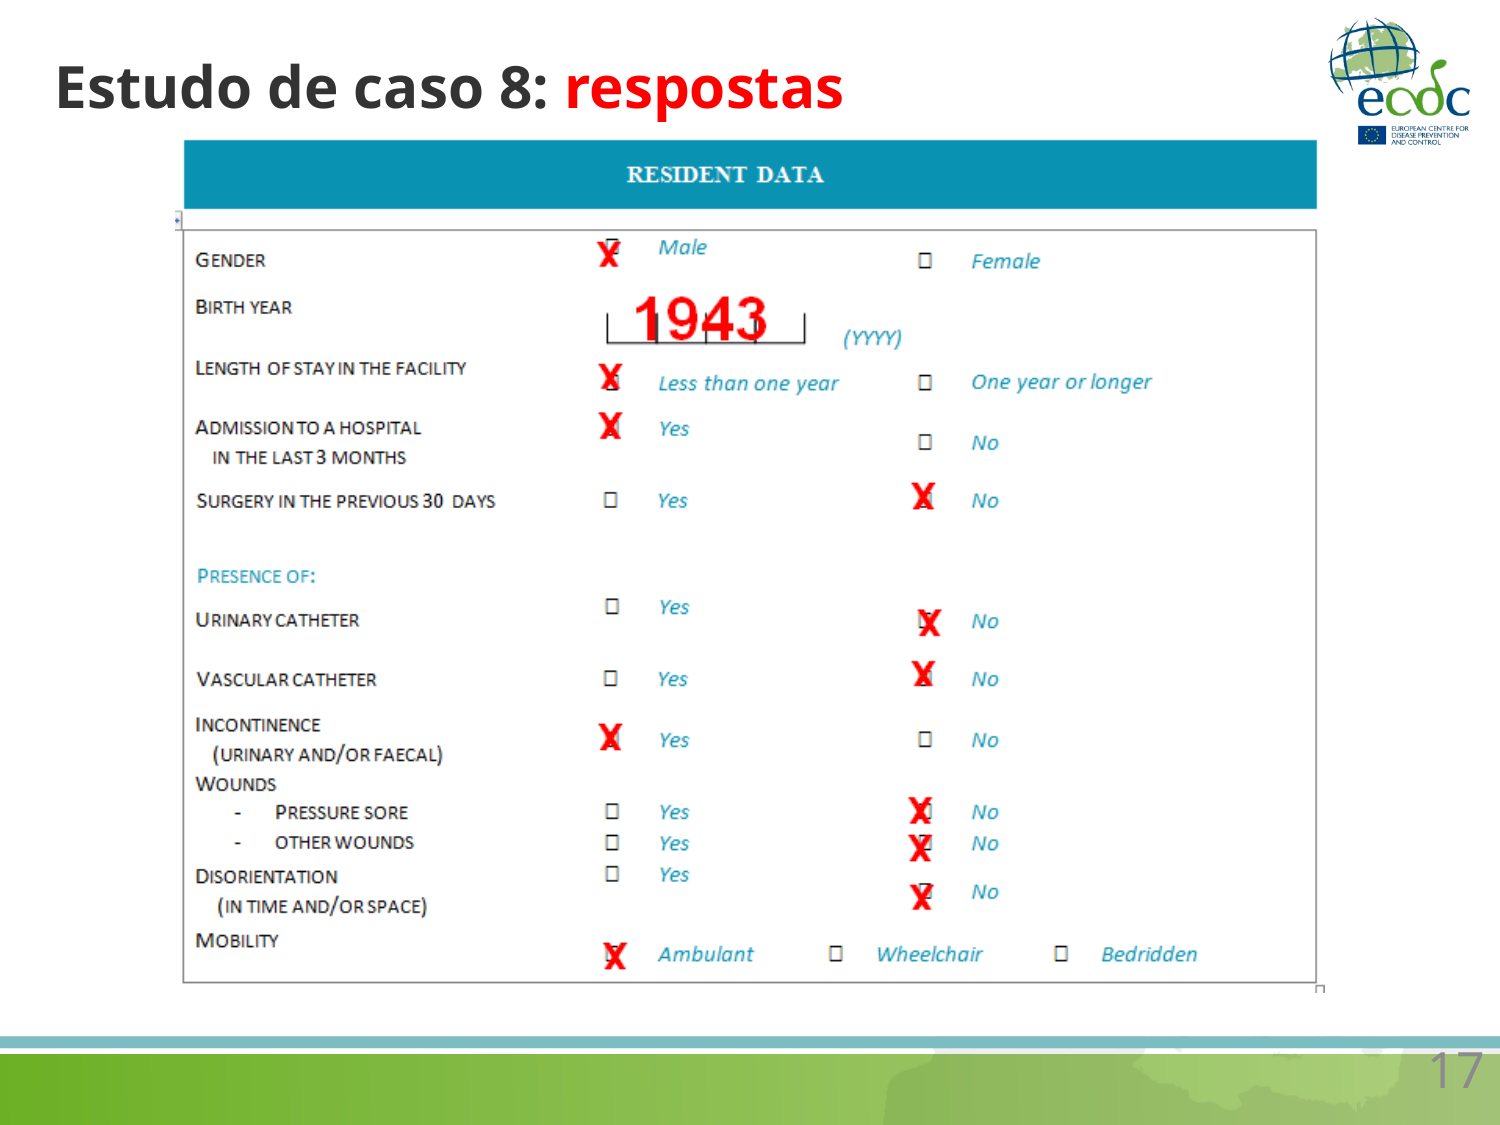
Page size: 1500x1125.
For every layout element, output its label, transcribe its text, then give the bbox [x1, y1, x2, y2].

title Estudo de caso 8: respostas [54, 58, 1405, 152]
picture [1328, 17, 1473, 148]
picture [0, 1036, 1500, 1125]
slide_number 17 [1149, 1042, 1500, 1103]
picture [175, 131, 1325, 994]
